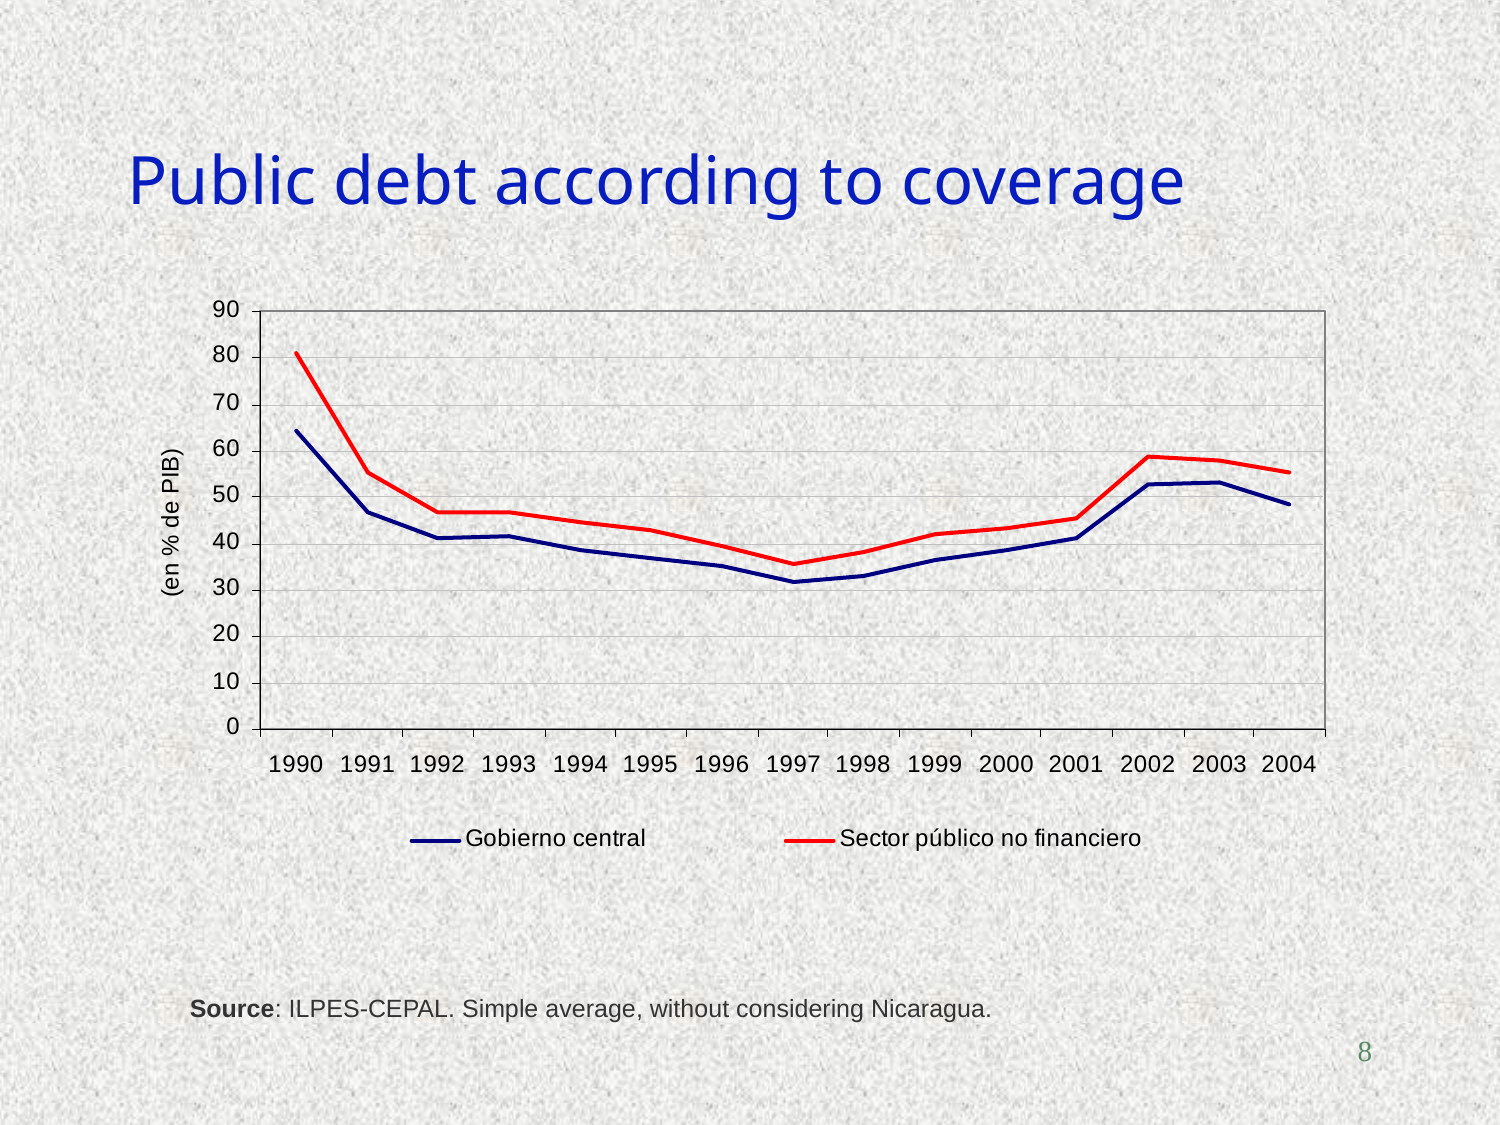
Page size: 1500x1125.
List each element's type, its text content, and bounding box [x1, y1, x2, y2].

title Public debt according to coverage [112, 74, 1388, 226]
slide_number 8 [1074, 1024, 1388, 1101]
text_box Source: ILPES-CEPAL. Simple average, without considering Nicaragua. [174, 984, 1350, 1030]
picture [0, 0, 1500, 1125]
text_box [124, 275, 1364, 901]
